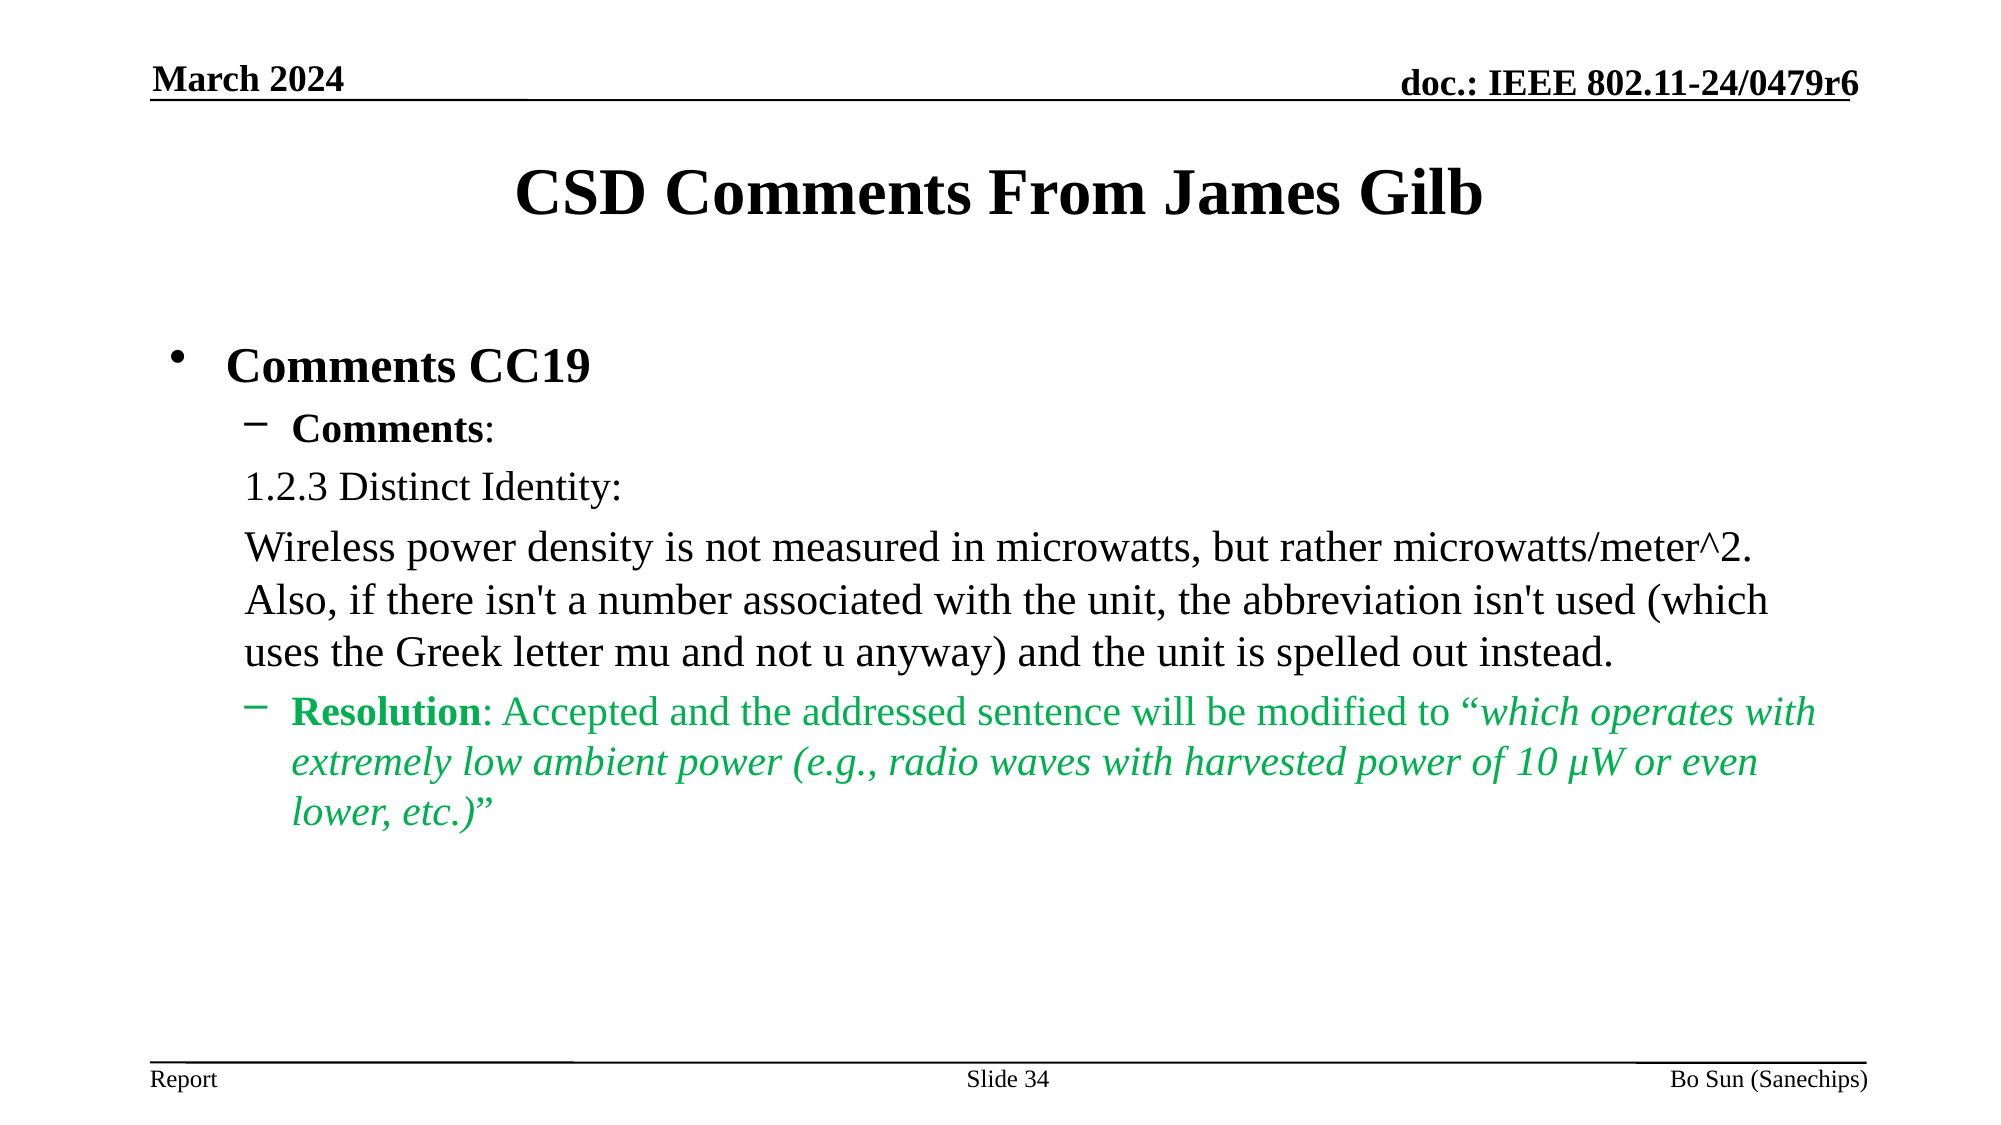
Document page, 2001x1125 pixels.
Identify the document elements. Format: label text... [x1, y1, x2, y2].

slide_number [152, 54, 563, 100]
text_box CSD Comments From James Gilb [200, 100, 1800, 276]
slide_number Slide 34 [949, 1061, 1067, 1123]
footer Bo Sun (Sanechips) [1171, 1061, 1869, 1093]
text_box Comments CC19 Comments: 1.2.3 Distinct Identity: Wireless power density is not measured in microwatts, but rather microwatts/meter^2. Also, if there isn't a number associated with the unit, the abbreviation isn't used (which uses the Greek letter mu and not u anyway) and the unit is spelled out instead. Resolution: Accepted and the addressed sentence will be modified to “which operates with extremely low ambient power (e.g., radio waves with harvested power of 10 μW or even lower, etc.)” [154, 324, 1846, 1039]
